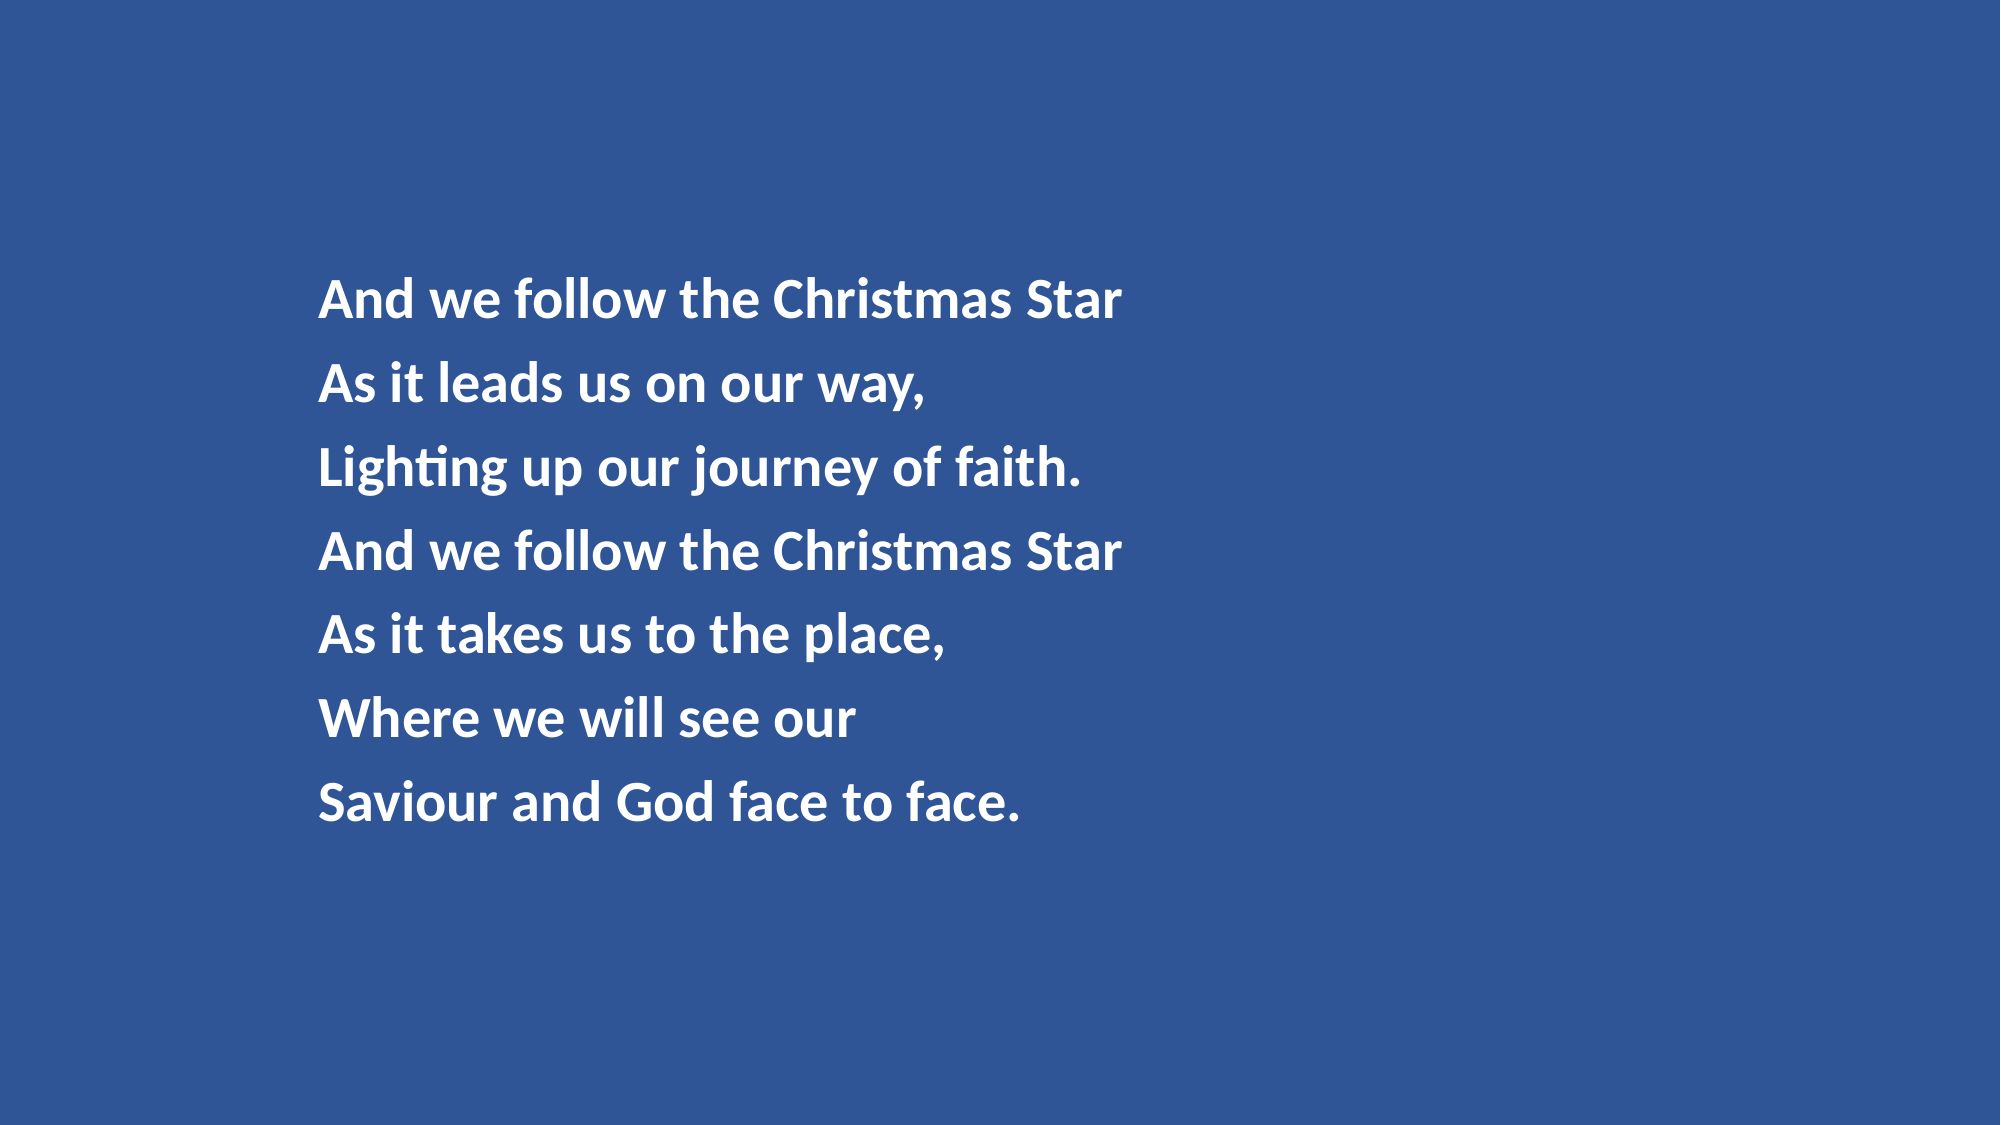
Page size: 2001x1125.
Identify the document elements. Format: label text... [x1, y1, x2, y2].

list And we follow the Christmas Star As it leads us on our way, Lighting up our journey of faith. And we follow the Christmas Star As it takes us to the place, Where we will see our Saviour and God face to face. [303, 260, 1704, 864]
